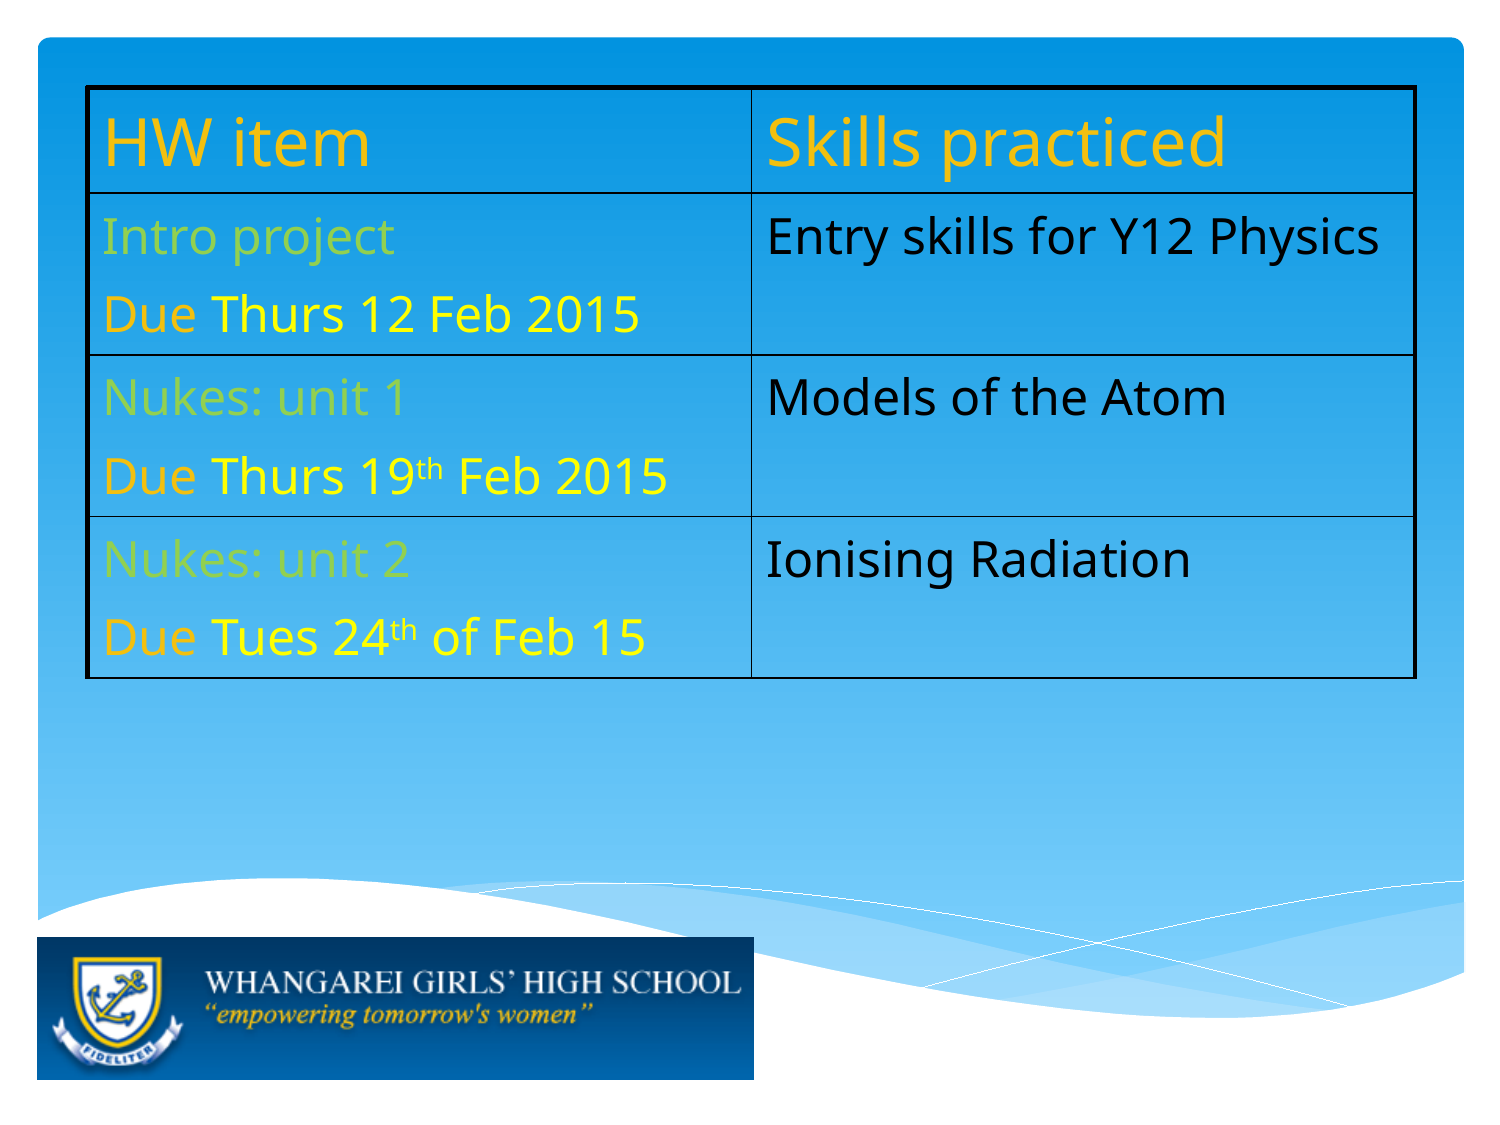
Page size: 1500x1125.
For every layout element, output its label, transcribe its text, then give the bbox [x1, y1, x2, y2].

table_cell Entry skills for Y12 Physics [752, 194, 1413, 354]
table_cell Nukes: unit 1 Due Thurs 19th Feb 2015 [90, 356, 751, 516]
table_header HW item [90, 90, 751, 192]
picture [37, 937, 754, 1080]
table_header Skills practiced [752, 90, 1413, 192]
table_cell Ionising Radiation [752, 517, 1413, 677]
table_cell Models of the Atom [752, 356, 1413, 516]
table_cell Nukes: unit 2 Due Tues 24th of Feb 15 [90, 517, 751, 677]
table_cell Intro project Due Thurs 12 Feb 2015 [90, 194, 751, 354]
